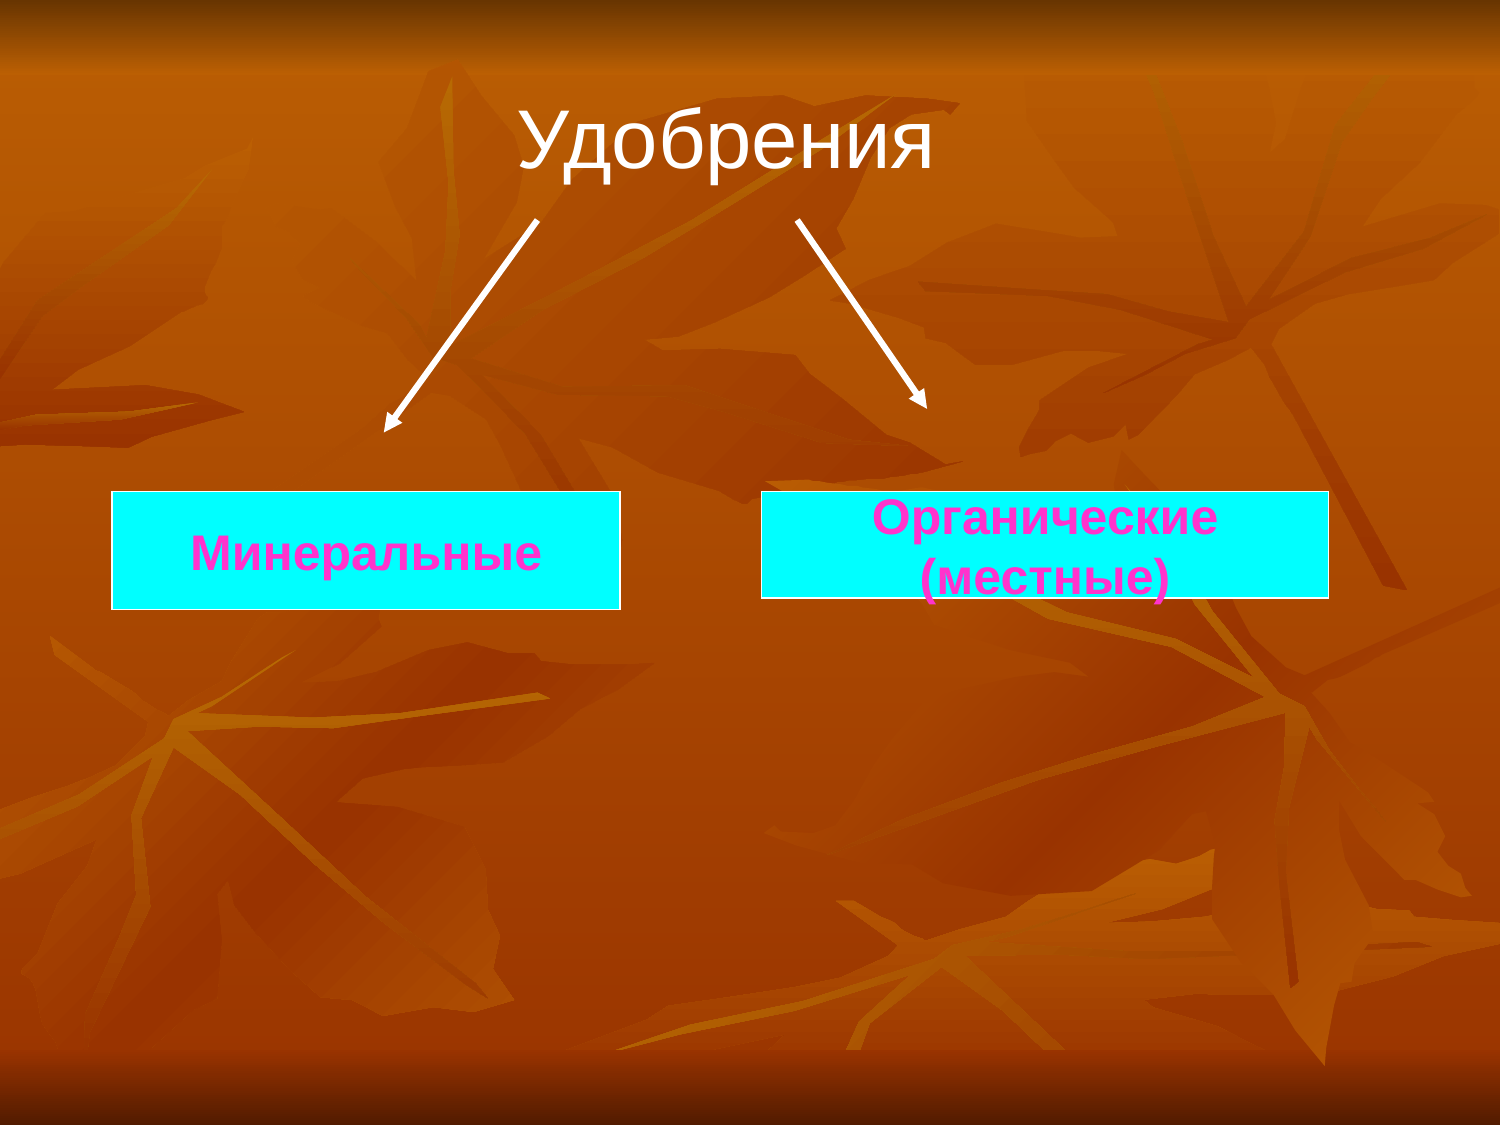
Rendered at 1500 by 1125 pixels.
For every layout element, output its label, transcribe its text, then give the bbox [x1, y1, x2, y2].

text_box Минеральные [112, 491, 621, 610]
text_box Органические (местные) [761, 491, 1329, 598]
text_box [383, 219, 538, 433]
text_box [797, 219, 928, 409]
text_box Удобрения [442, 78, 1010, 193]
